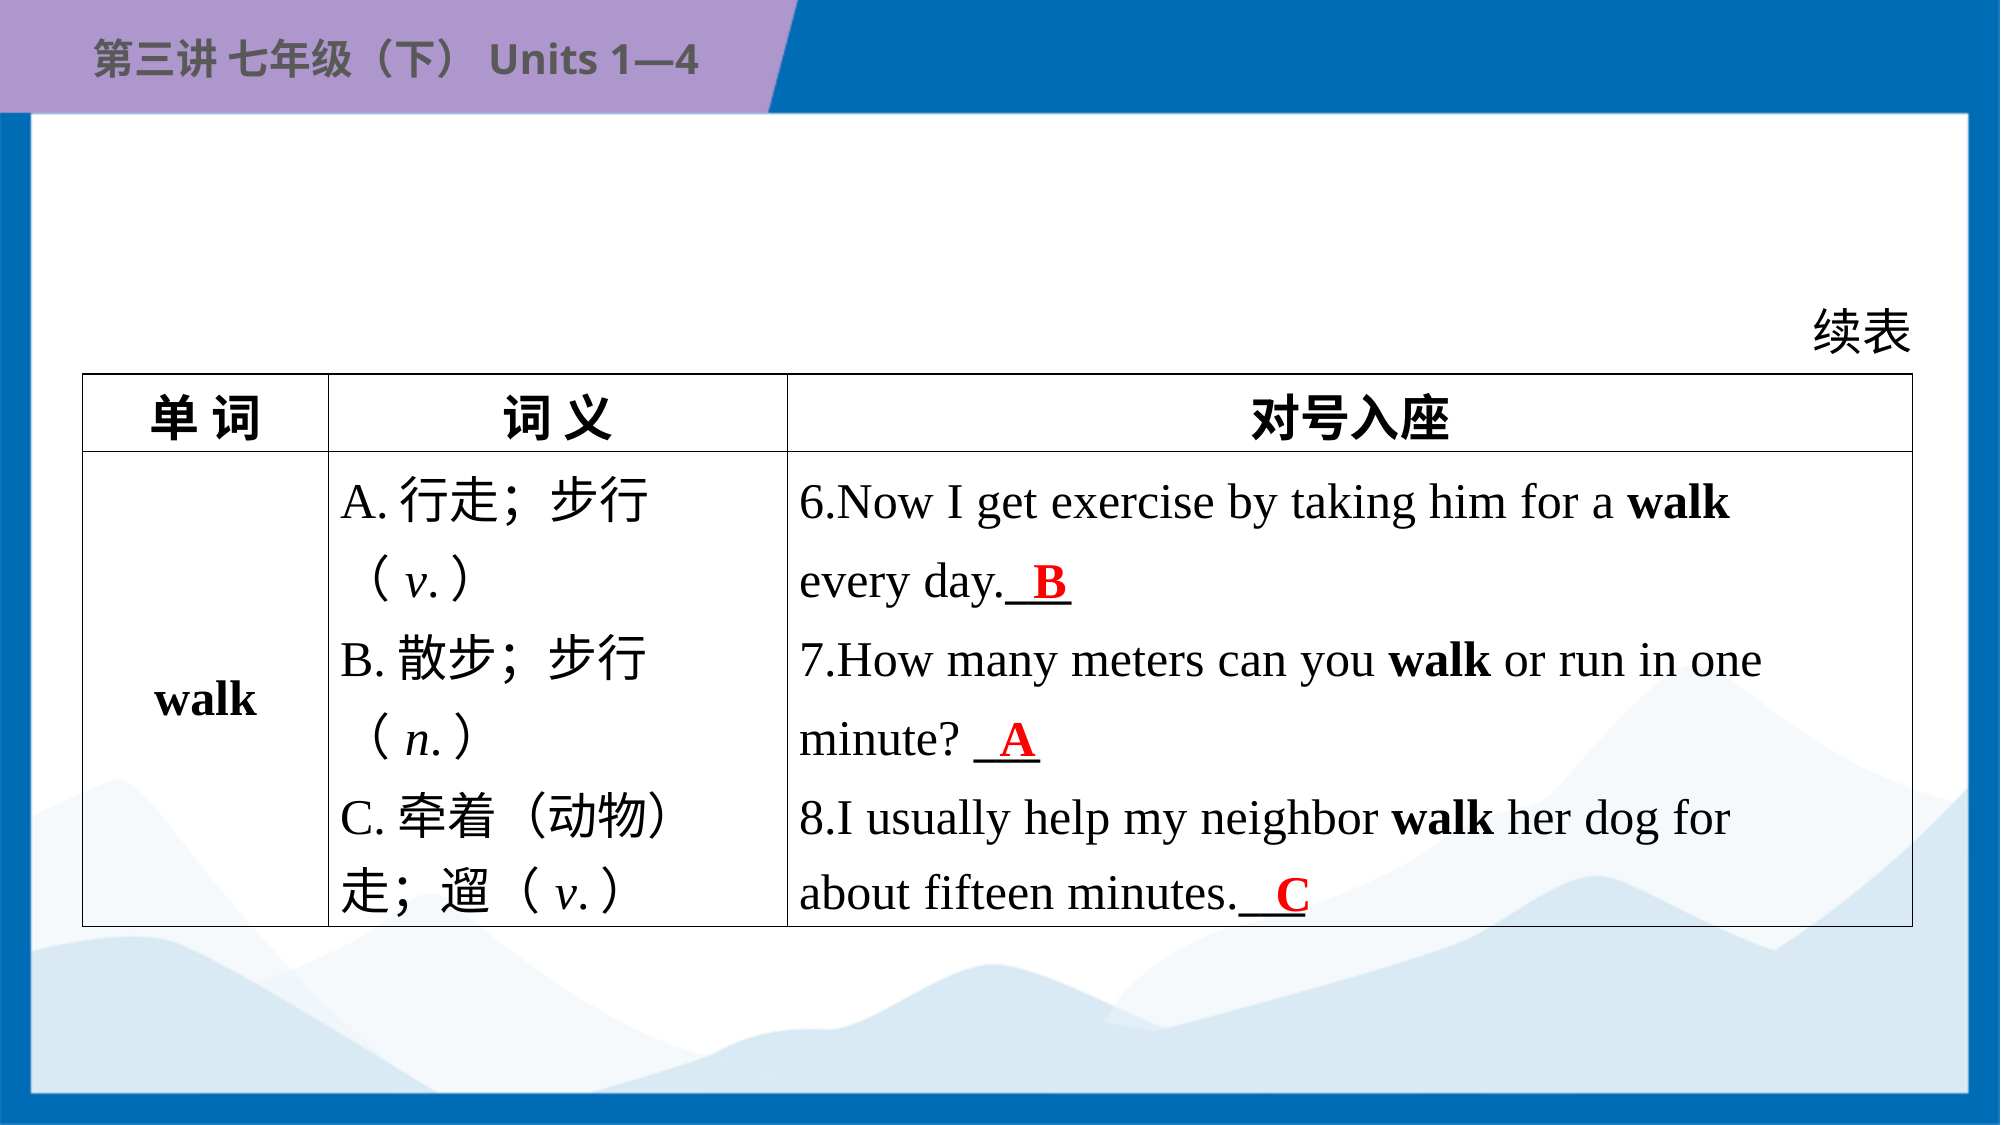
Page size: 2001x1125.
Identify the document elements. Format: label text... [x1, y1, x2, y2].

table_cell A.行走；步行（v.） B.散步；步行（n.） C.牵着（动物） 走；遛（v.） [329, 452, 787, 926]
picture [0, 0, 2000, 1125]
table_header 词 义 [329, 375, 787, 451]
text_box B [1015, 531, 1085, 602]
text_box C [1257, 844, 1330, 916]
table_cell 6.Now I get exercise by taking him for a walk every day.___ 7.How many meters can you walk or run in one minute? ___ 8.I usually help my neighbor walk her dog for about fifteen minutes.___ [788, 452, 1912, 926]
text_box 续表 [1811, 273, 1913, 361]
table_header 对号入座 [788, 375, 1912, 451]
table_cell walk [83, 452, 328, 926]
text_box A [981, 689, 1054, 761]
table_header 单 词 [83, 375, 328, 451]
